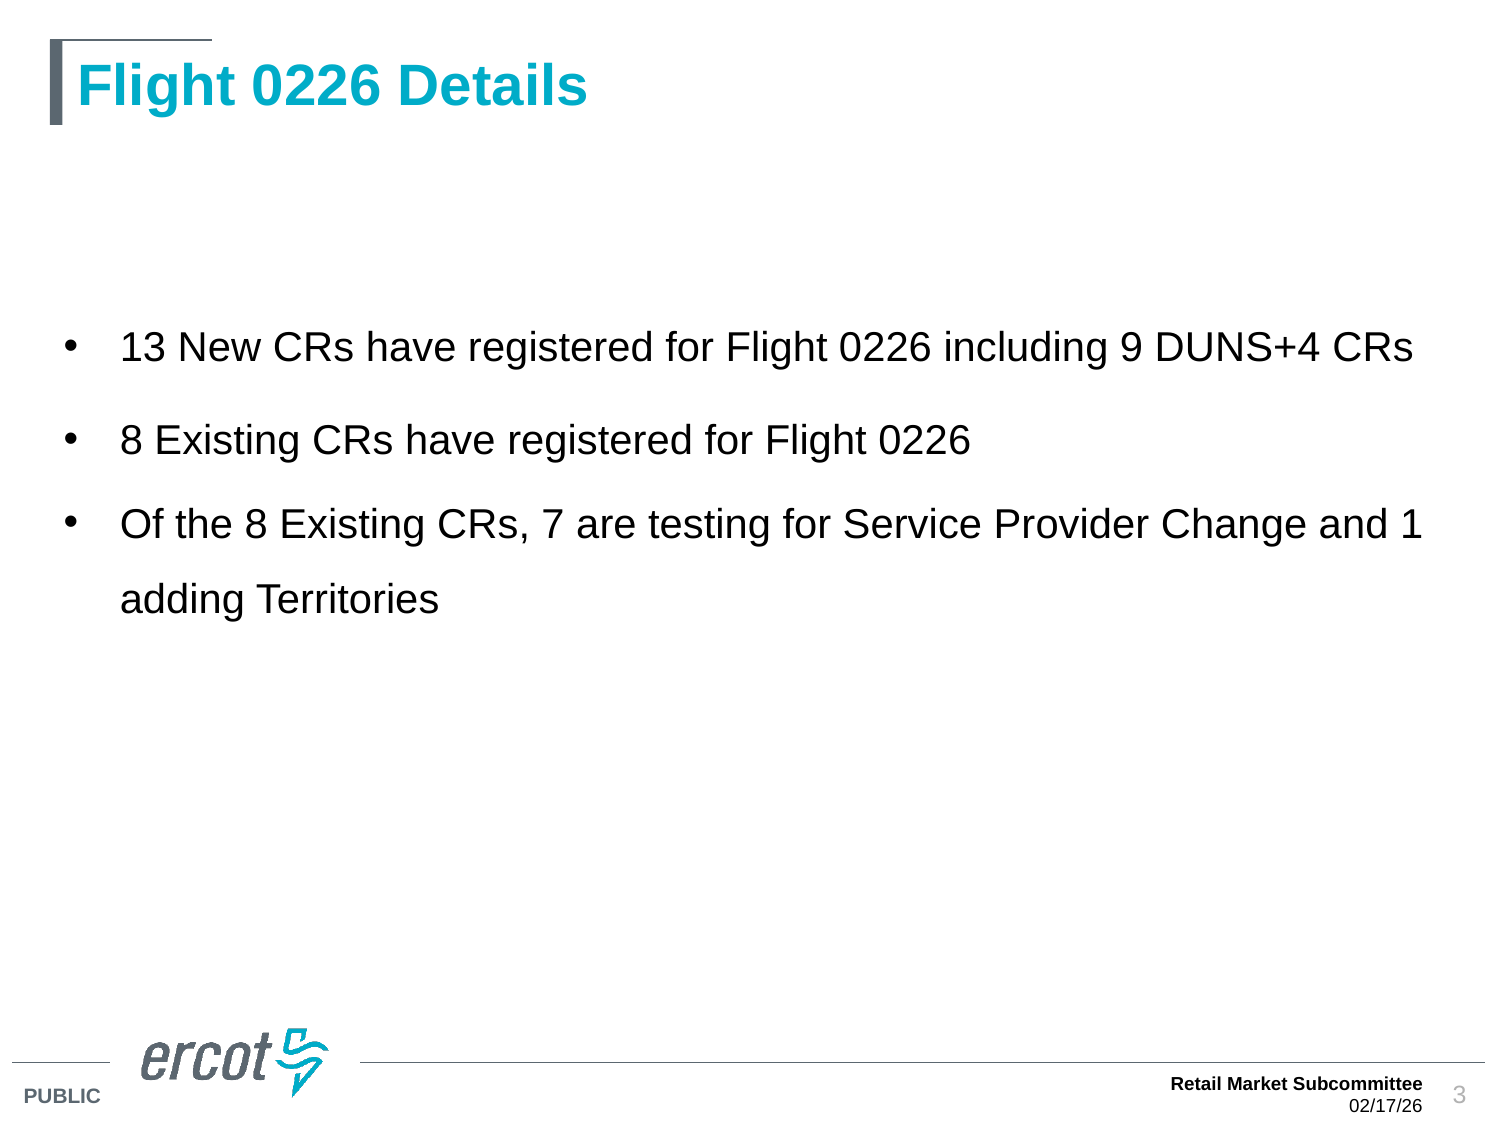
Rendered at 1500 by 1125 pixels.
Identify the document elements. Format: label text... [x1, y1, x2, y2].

slide_number 3 [1438, 1076, 1475, 1112]
list 13 New CRs have registered for Flight 0226 including 9 DUNS+4 CRs 8 Existing CRs have registered for Flight 0226 Of the 8 Existing CRs, 7 are testing for Service Provider Change and 1 adding Territories [48, 287, 1449, 713]
title Flight 0226 Details [62, 39, 1450, 228]
picture [137, 1024, 332, 1100]
text_box Retail Market Subcommittee 02/17/26 [1149, 1064, 1438, 1125]
